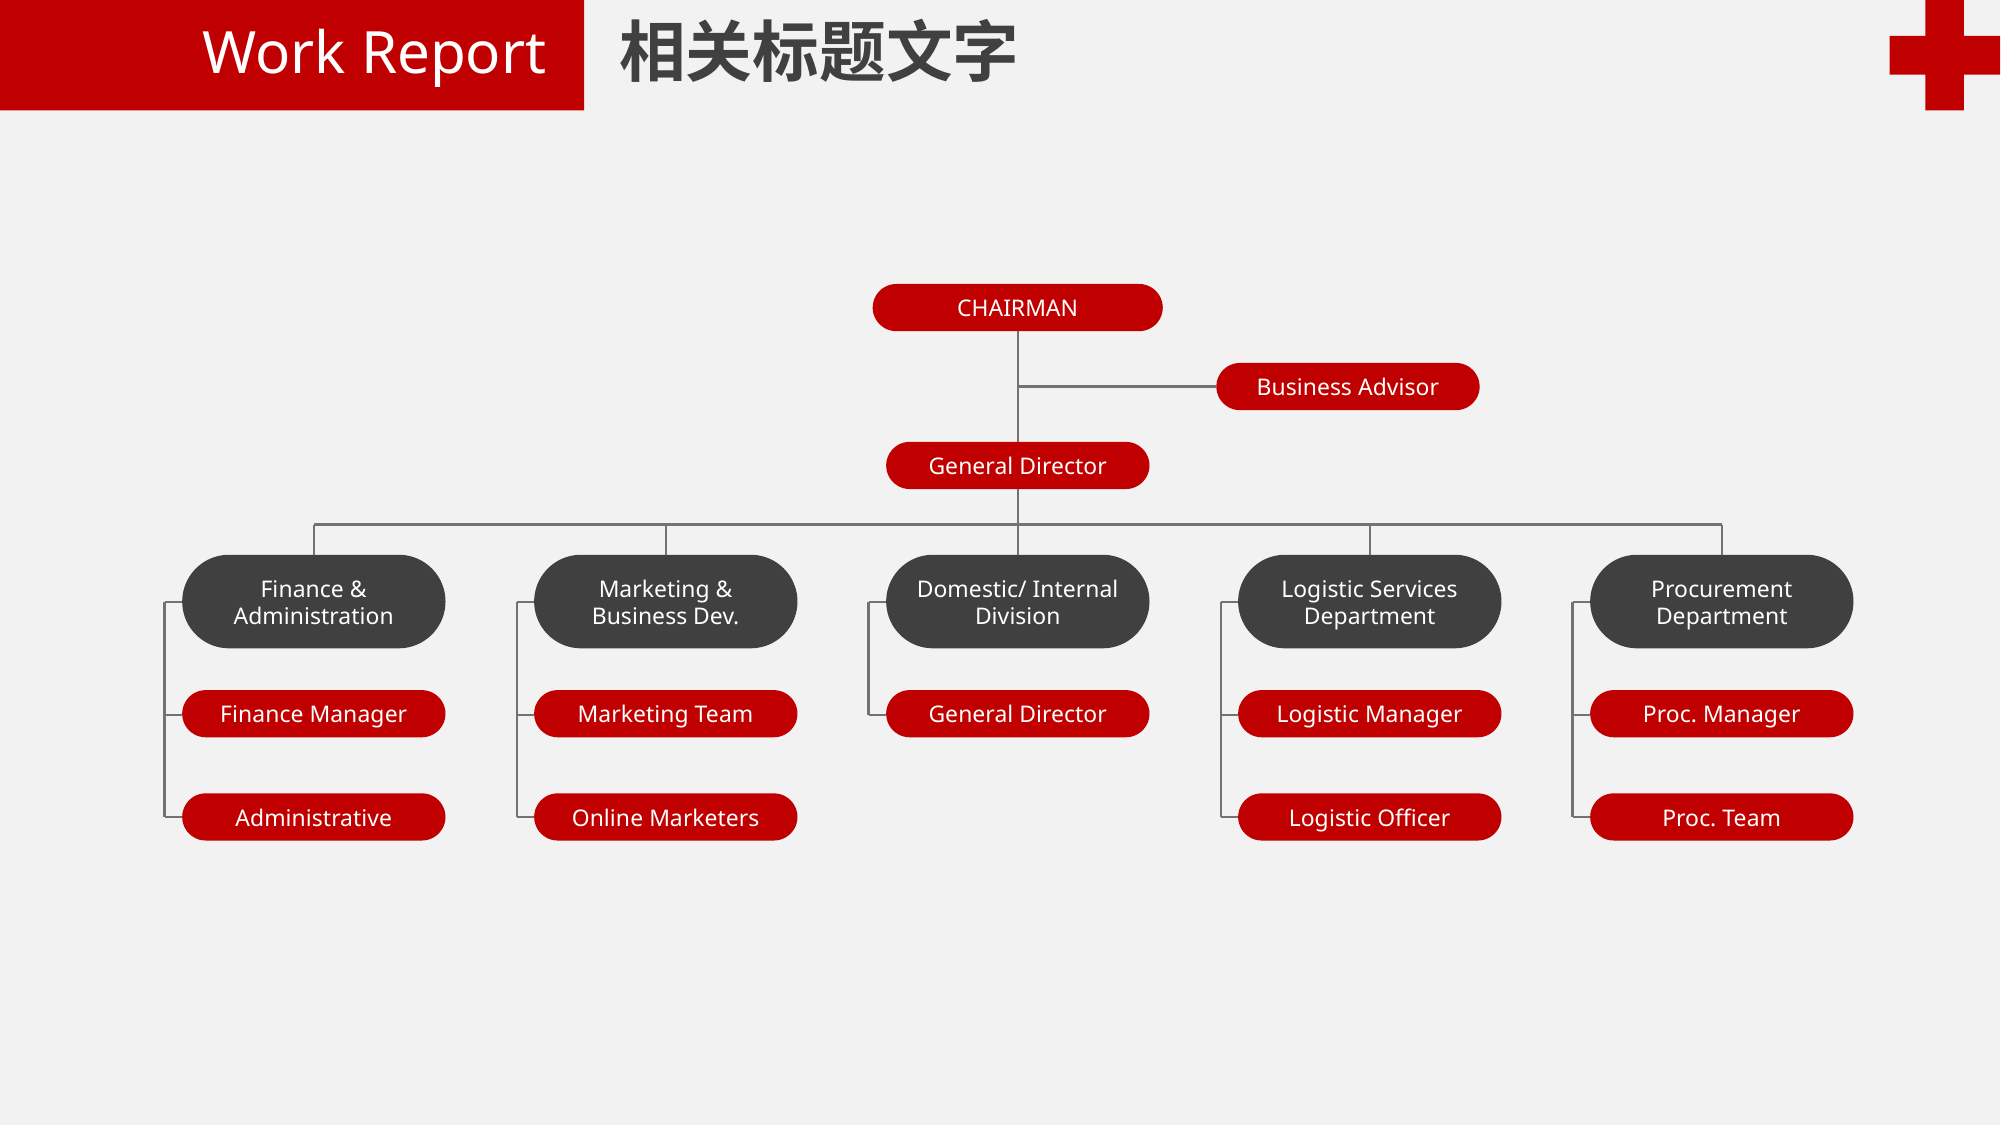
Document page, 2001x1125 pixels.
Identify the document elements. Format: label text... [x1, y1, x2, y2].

text_box 相关标题文字 [604, 11, 1286, 98]
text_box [164, 283, 1854, 841]
text_box Work Report [187, 15, 561, 94]
